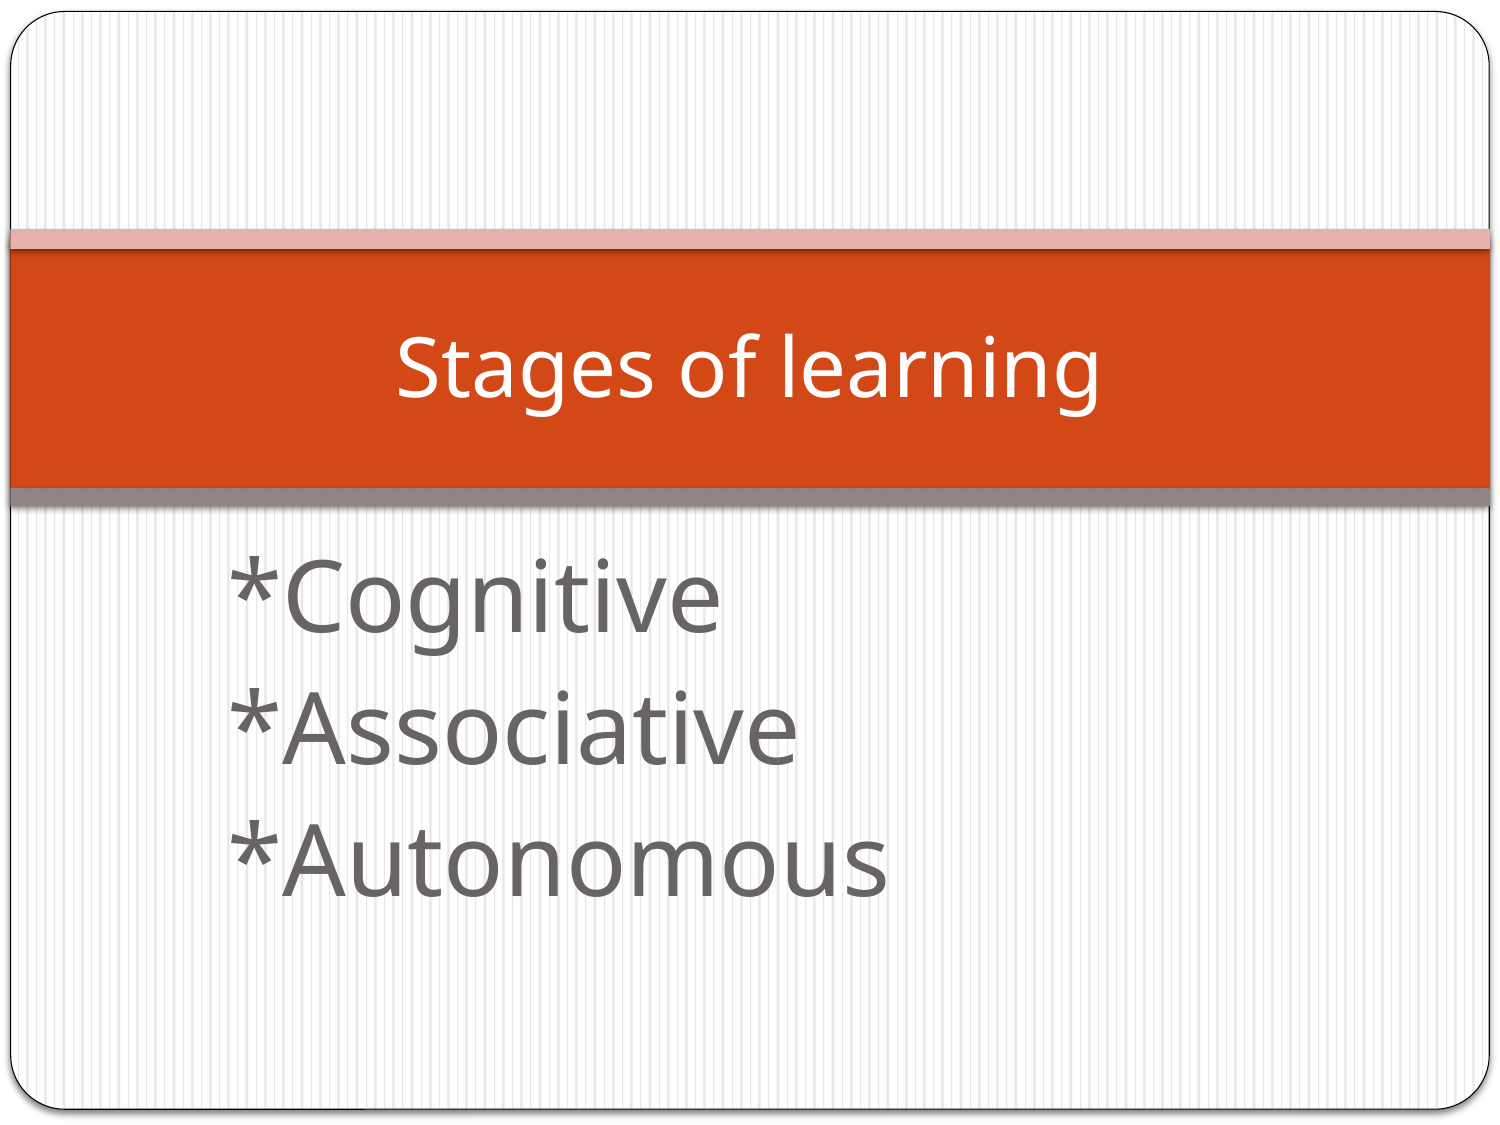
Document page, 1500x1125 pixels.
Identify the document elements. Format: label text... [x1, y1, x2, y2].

title Stages of learning [75, 247, 1425, 489]
subtitle *Cognitive *Associative *Autonomous [212, 525, 1263, 788]
